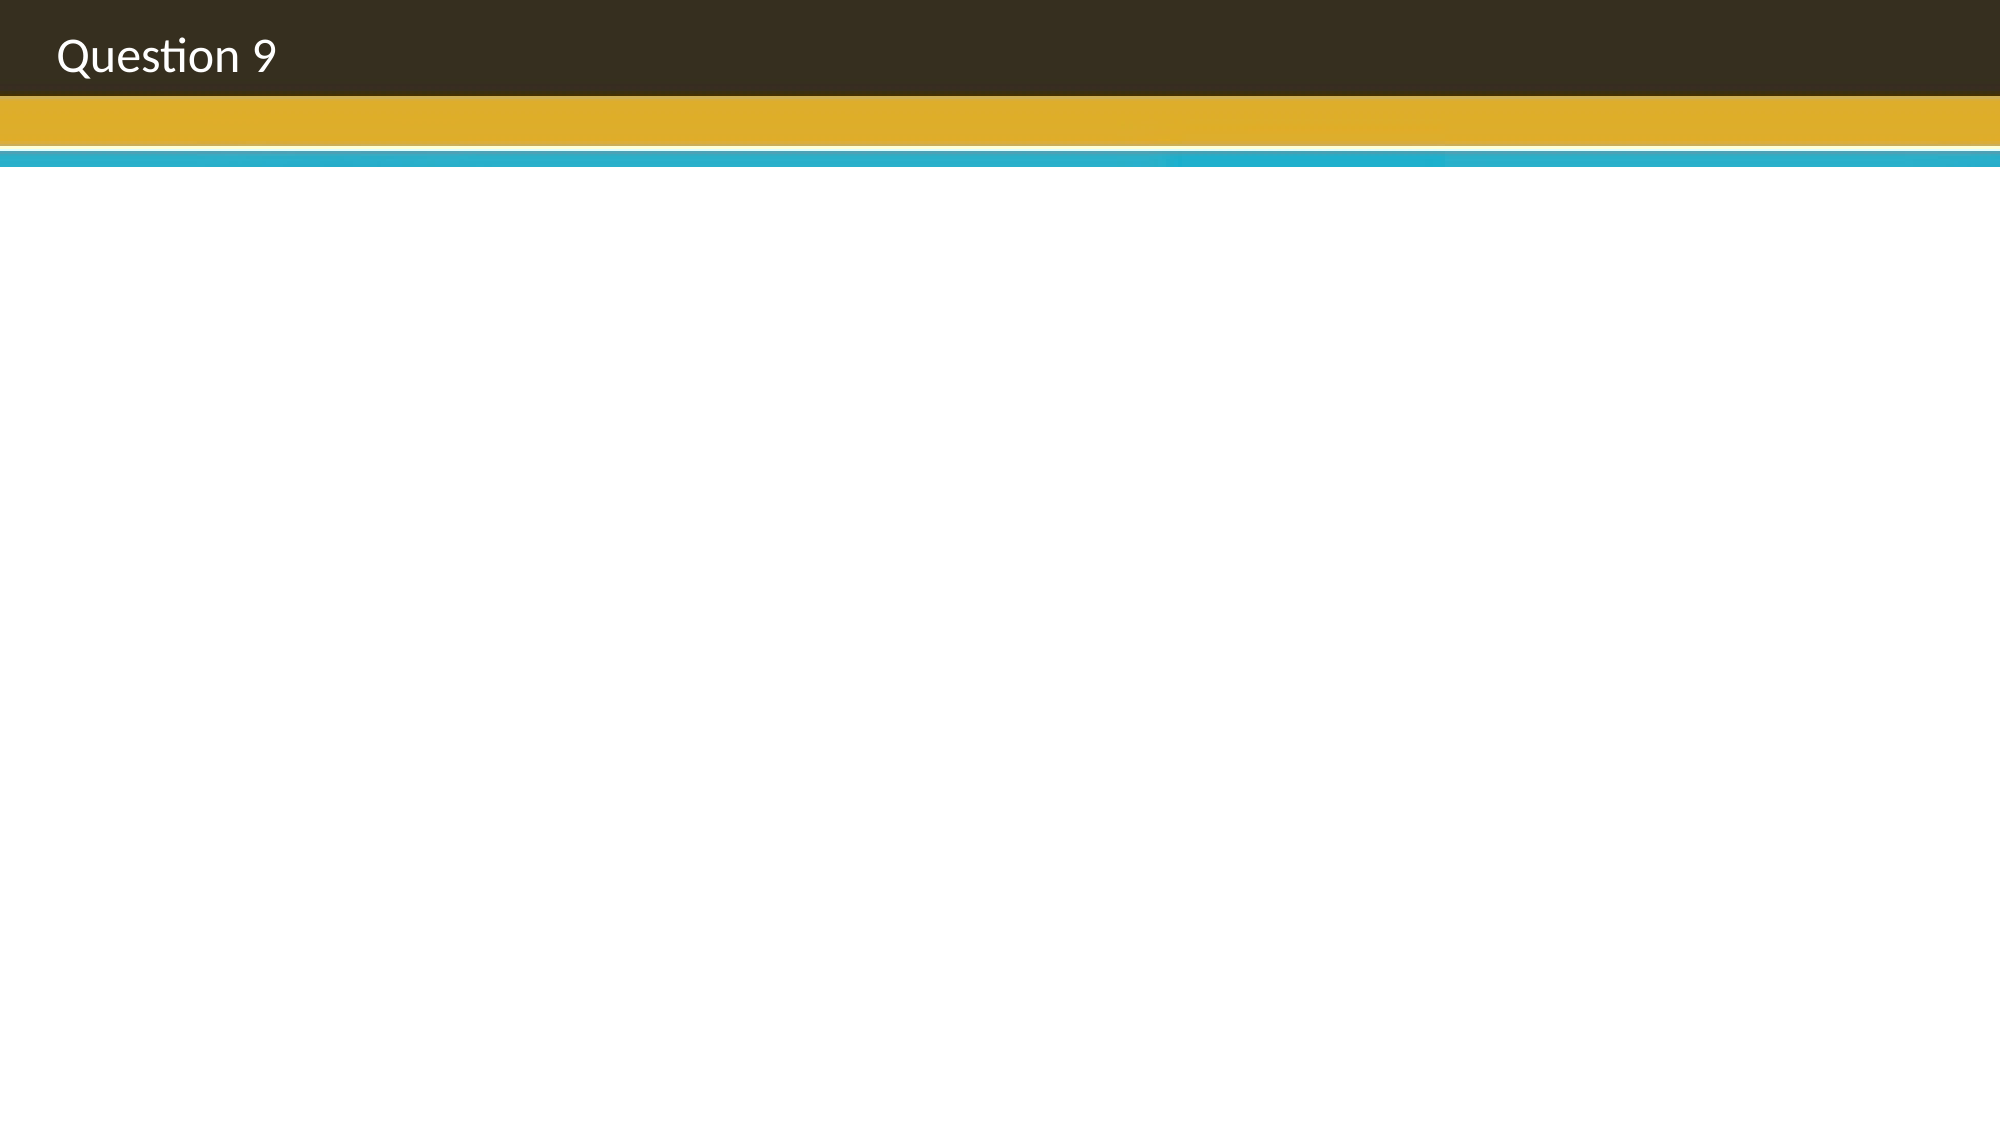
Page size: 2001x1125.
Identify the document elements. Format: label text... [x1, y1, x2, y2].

text_box Question 9 [41, 14, 293, 90]
picture [0, 0, 2000, 167]
